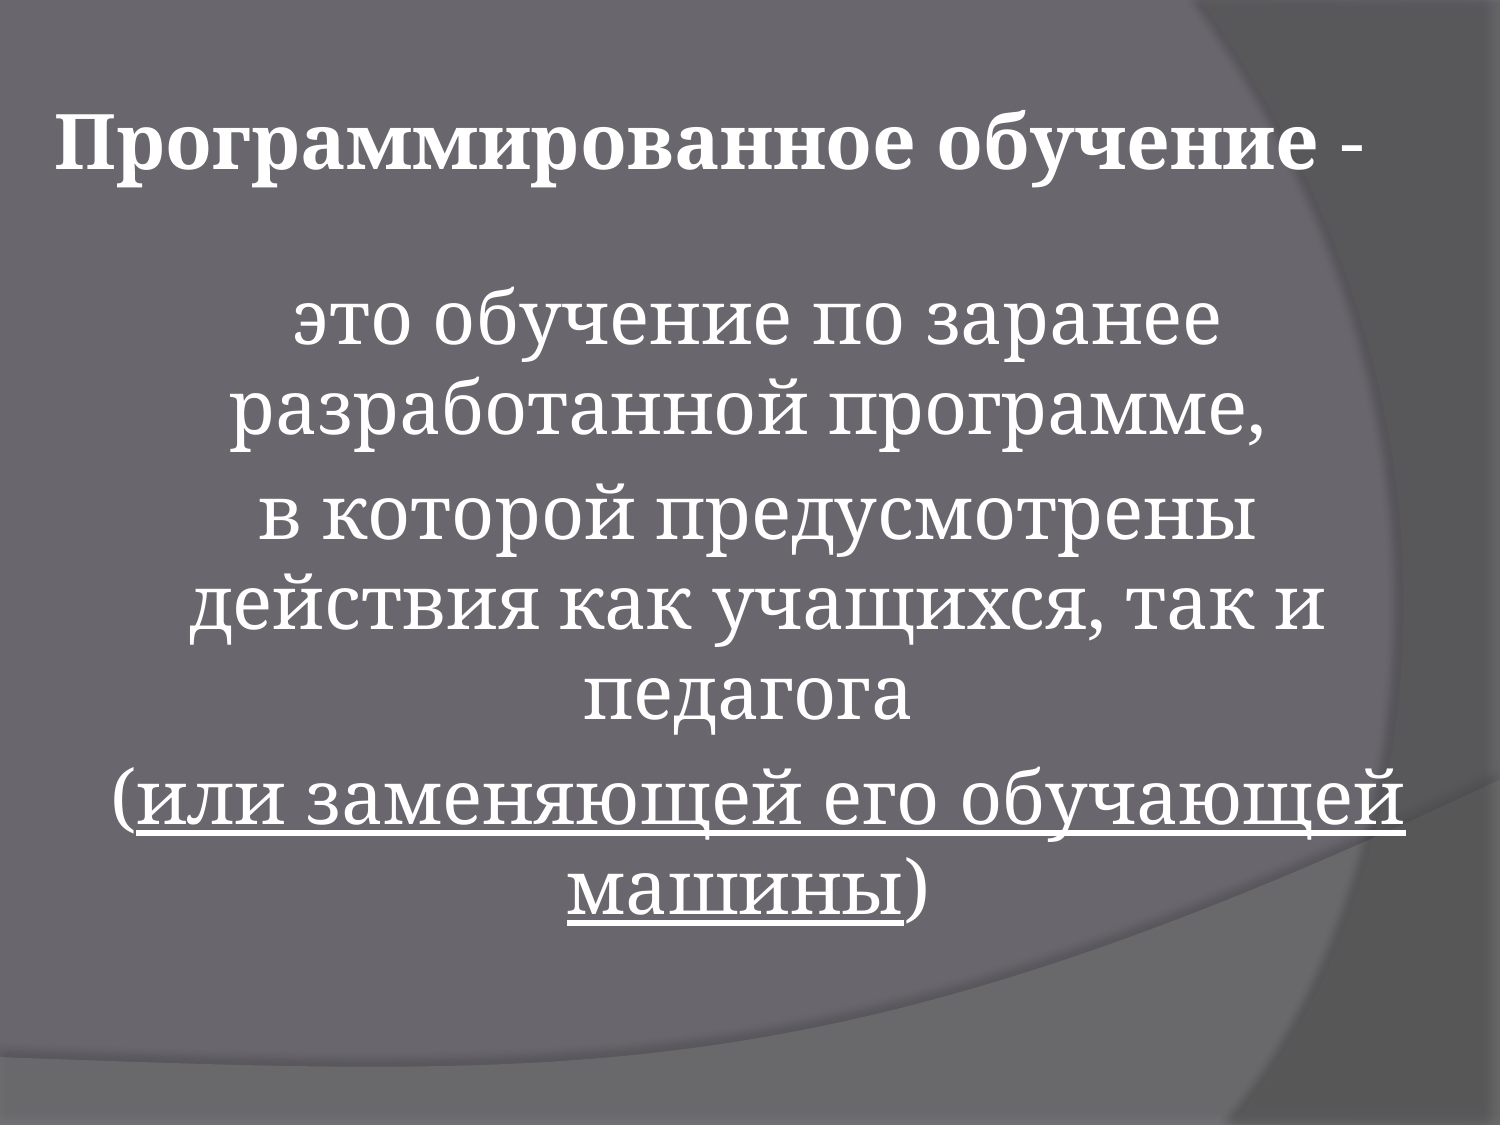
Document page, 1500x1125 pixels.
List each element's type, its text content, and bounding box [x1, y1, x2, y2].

list это обучение по заранее разработанной программе, в которой предусмотрены действия как учащихся, так и педагога (или заменяющей его обучающей машины) [75, 262, 1442, 1005]
title Программированное обучение - [46, 45, 1442, 233]
